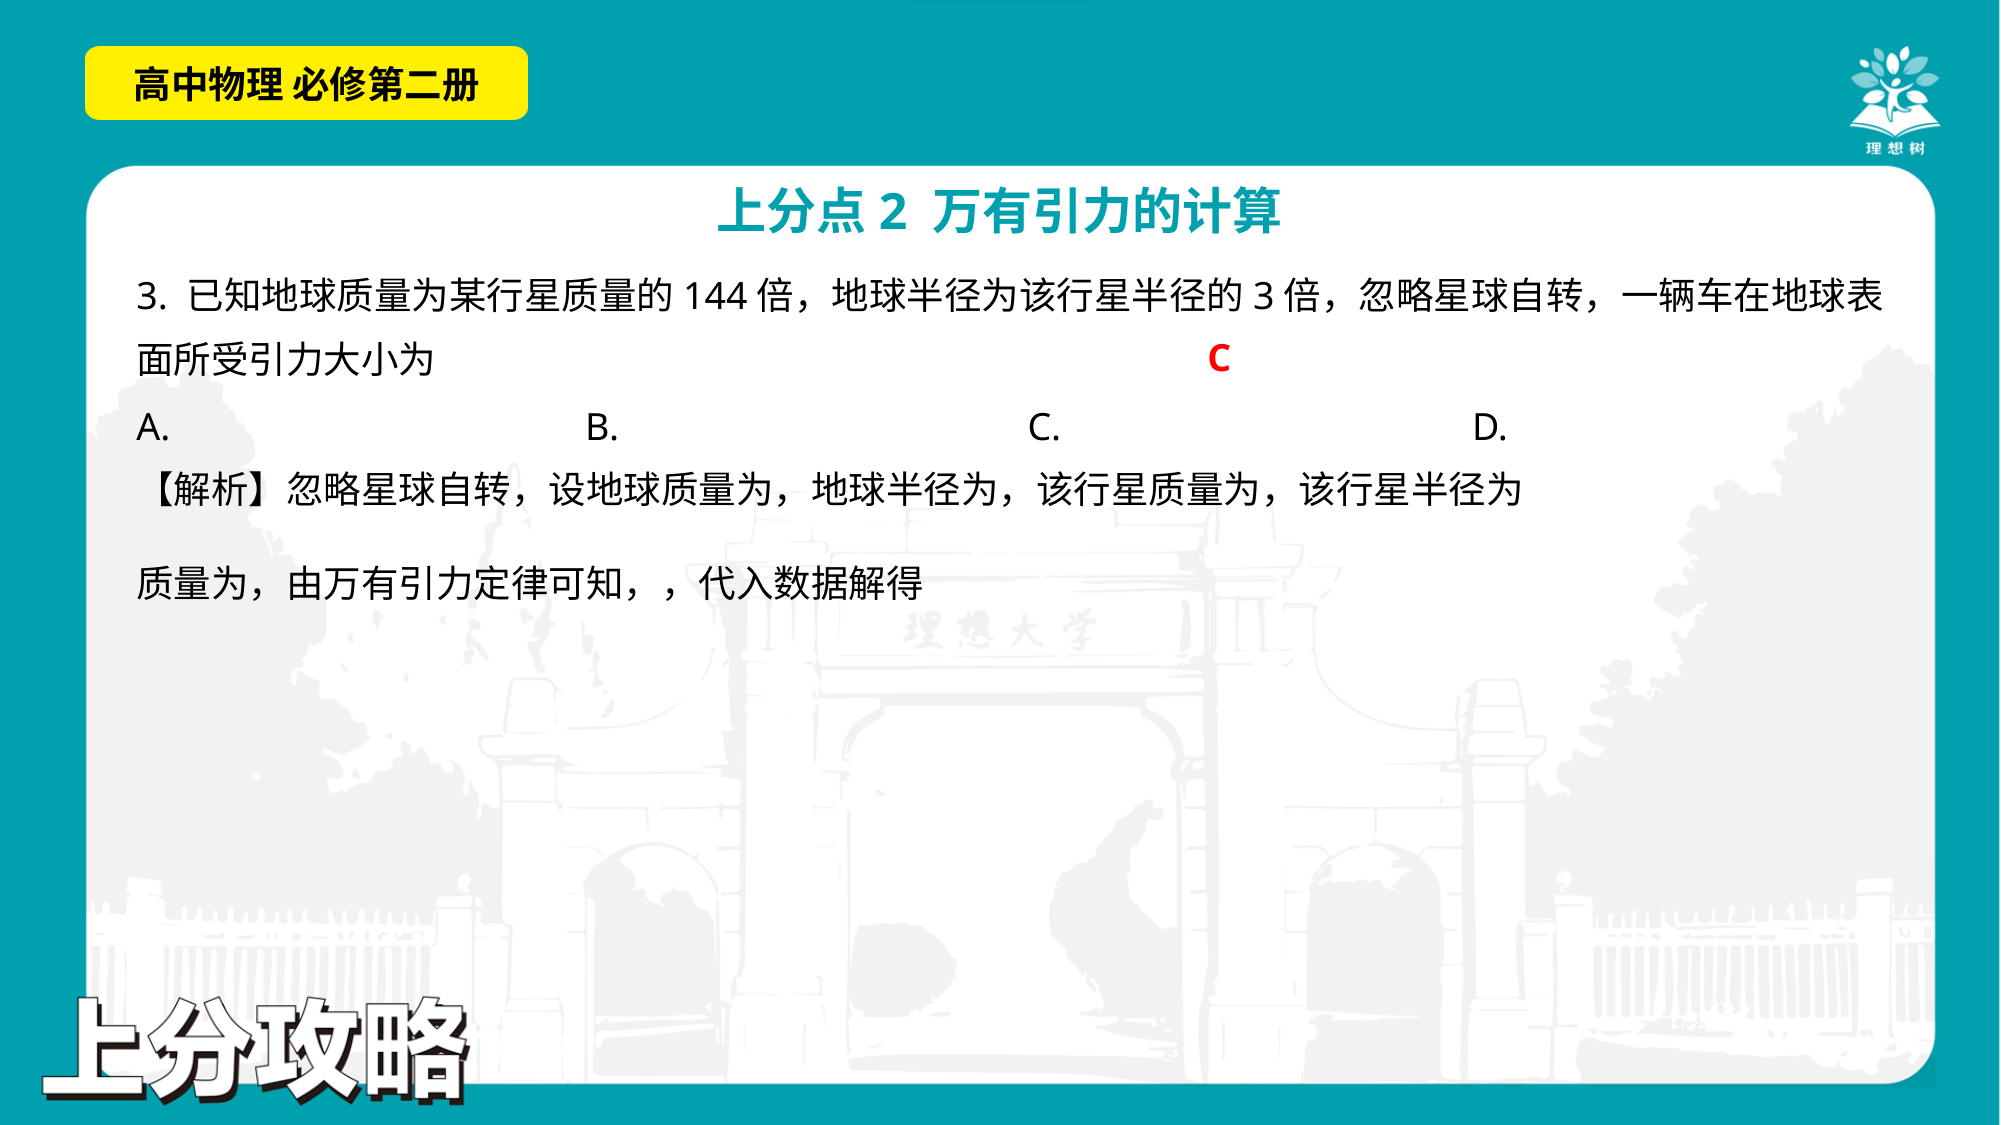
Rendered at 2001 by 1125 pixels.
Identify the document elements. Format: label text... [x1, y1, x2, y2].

text_box C [1192, 314, 1247, 373]
picture [0, 0, 2000, 1125]
